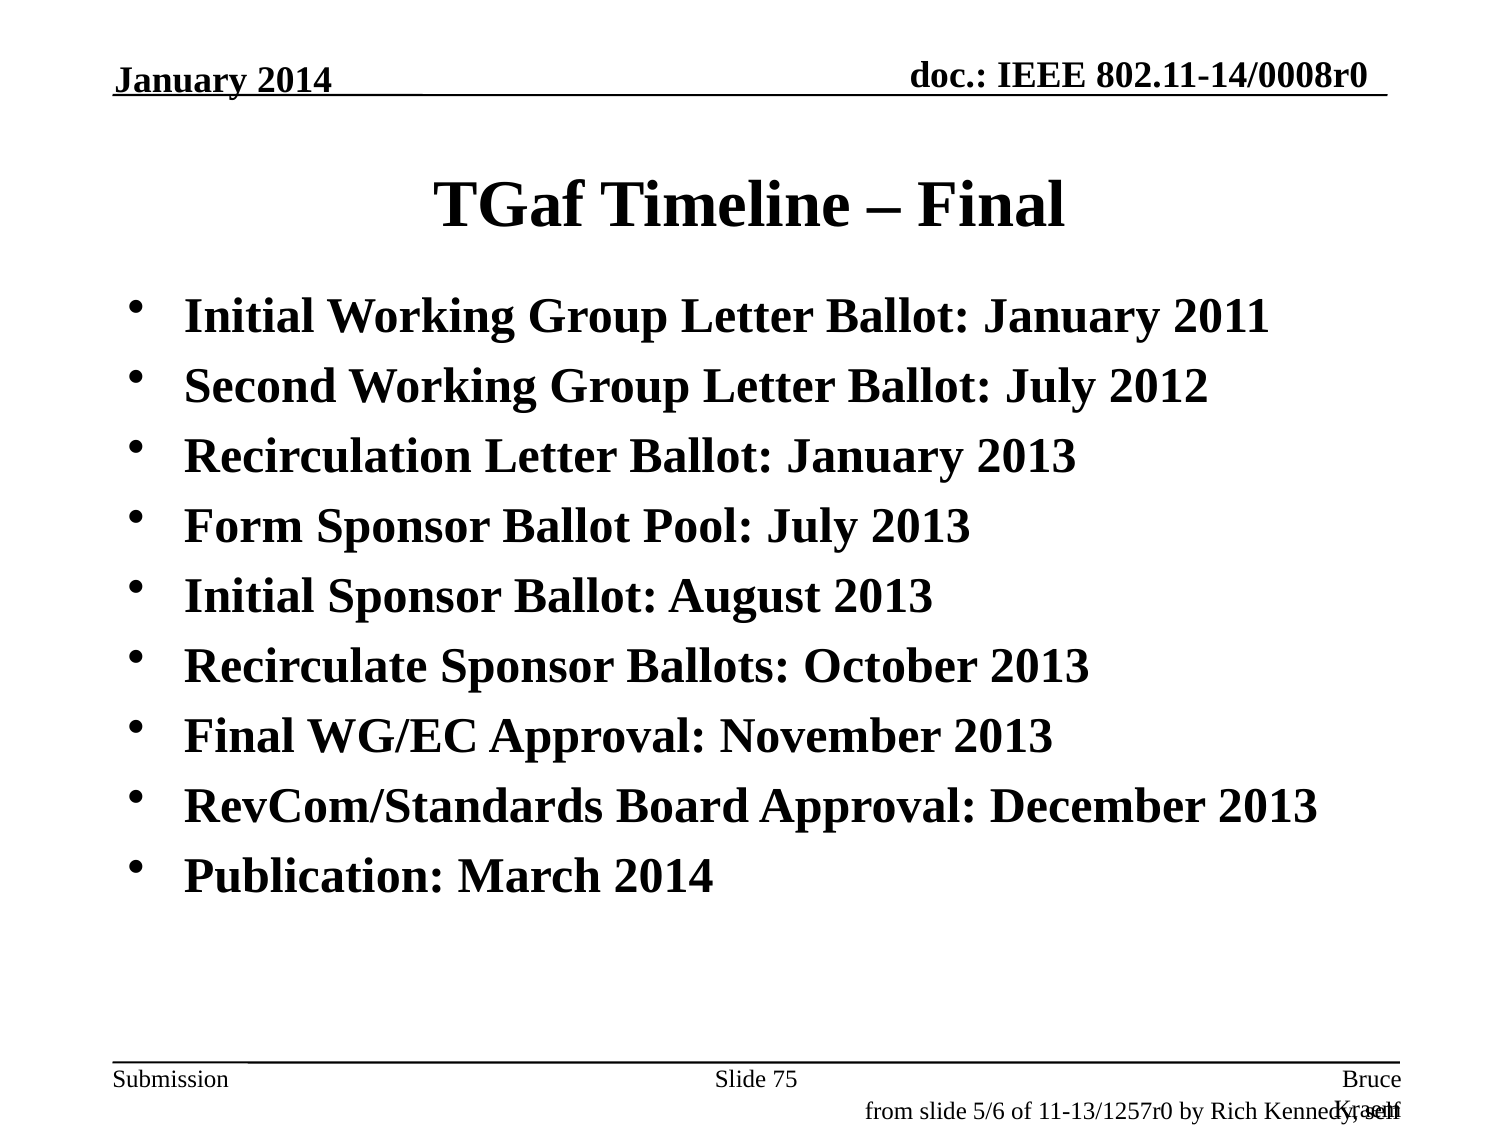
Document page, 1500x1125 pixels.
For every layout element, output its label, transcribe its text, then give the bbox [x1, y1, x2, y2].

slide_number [114, 54, 374, 100]
text_box from slide 5/6 of 11-13/1257r0 by Rich Kennedy, self [343, 1087, 1417, 1125]
footer Bruce Kraemer, Marvell [1325, 1062, 1402, 1087]
title TGaf Timeline – Final [112, 112, 1388, 275]
slide_number Slide 75 [712, 1062, 800, 1087]
list Initial Working Group Letter Ballot: January 2011 Second Working Group Letter Ballot: July 2012 Recirculation Letter Ballot: January 2013 Form Sponsor Ballot Pool: July 2013 Initial Sponsor Ballot: August 2013 Recirculate Sponsor Ballots: October 2013 Final WG/EC Approval: November 2013 RevCom/Standards Board Approval: December 2013 Publication: March 2014 [112, 275, 1388, 1025]
